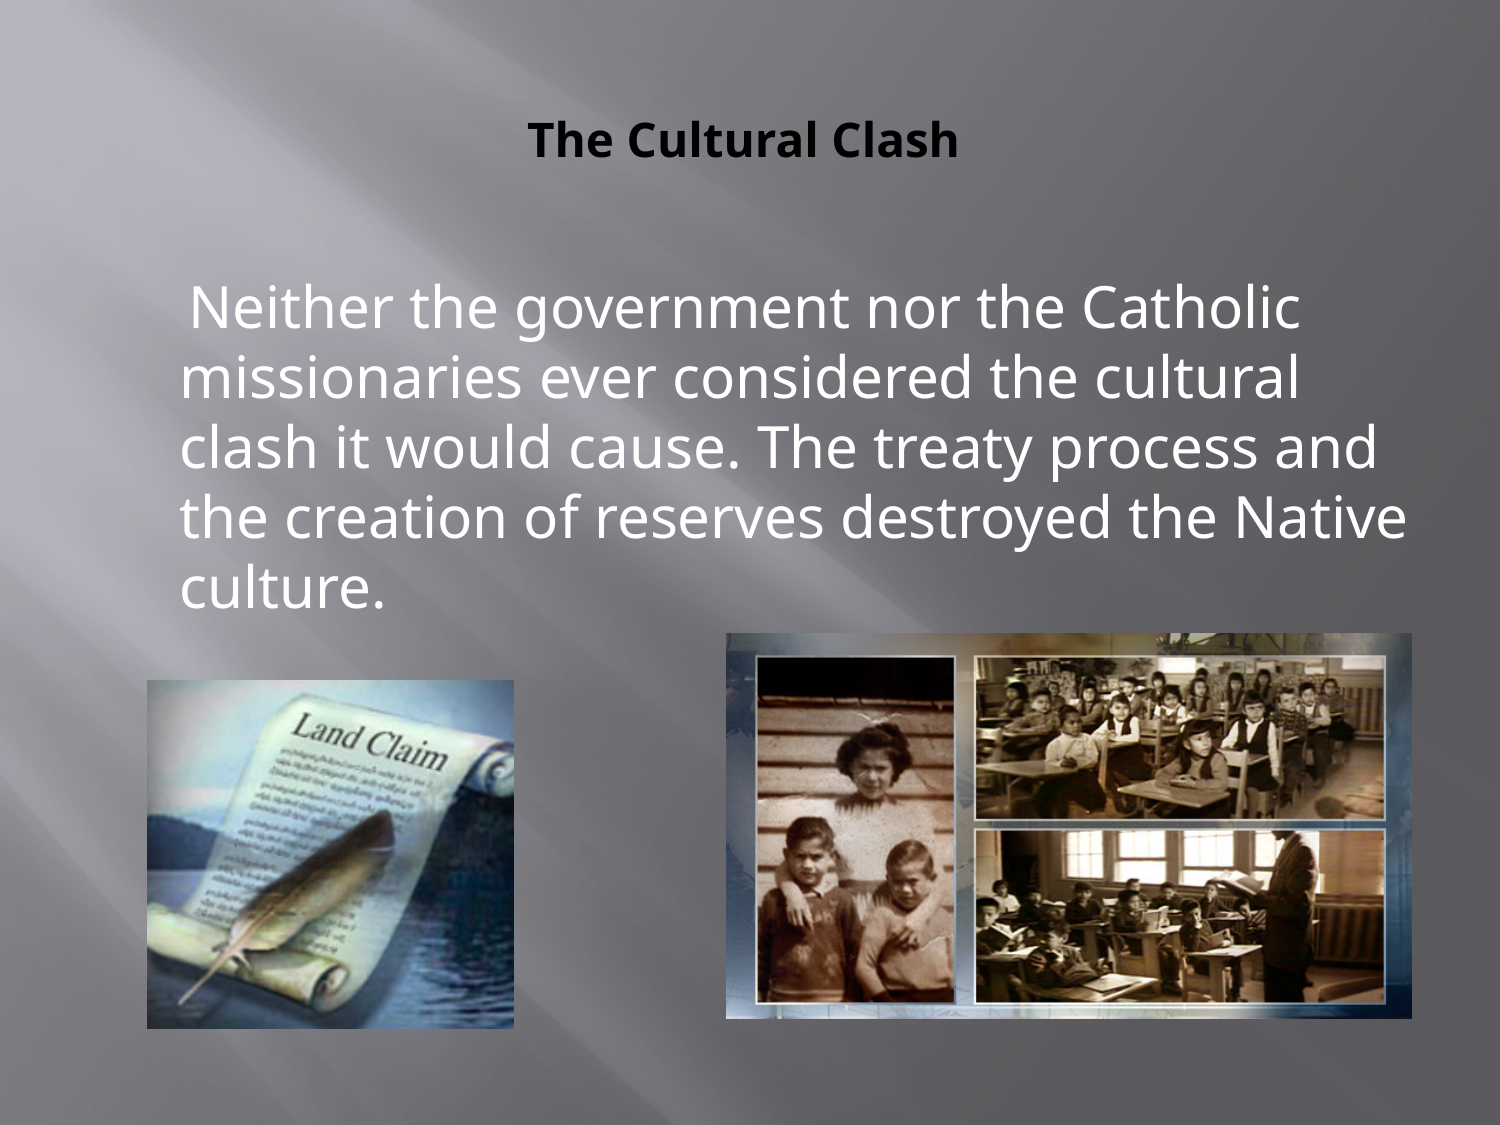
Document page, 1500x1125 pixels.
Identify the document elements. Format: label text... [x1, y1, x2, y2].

title The Cultural Clash [75, 45, 1425, 233]
picture [726, 633, 1412, 1019]
picture [147, 680, 514, 1029]
list Neither the government nor the Catholic missionaries ever considered the cultural clash it would cause. The treaty process and the creation of reserves destroyed the Native culture. [75, 262, 1425, 1035]
